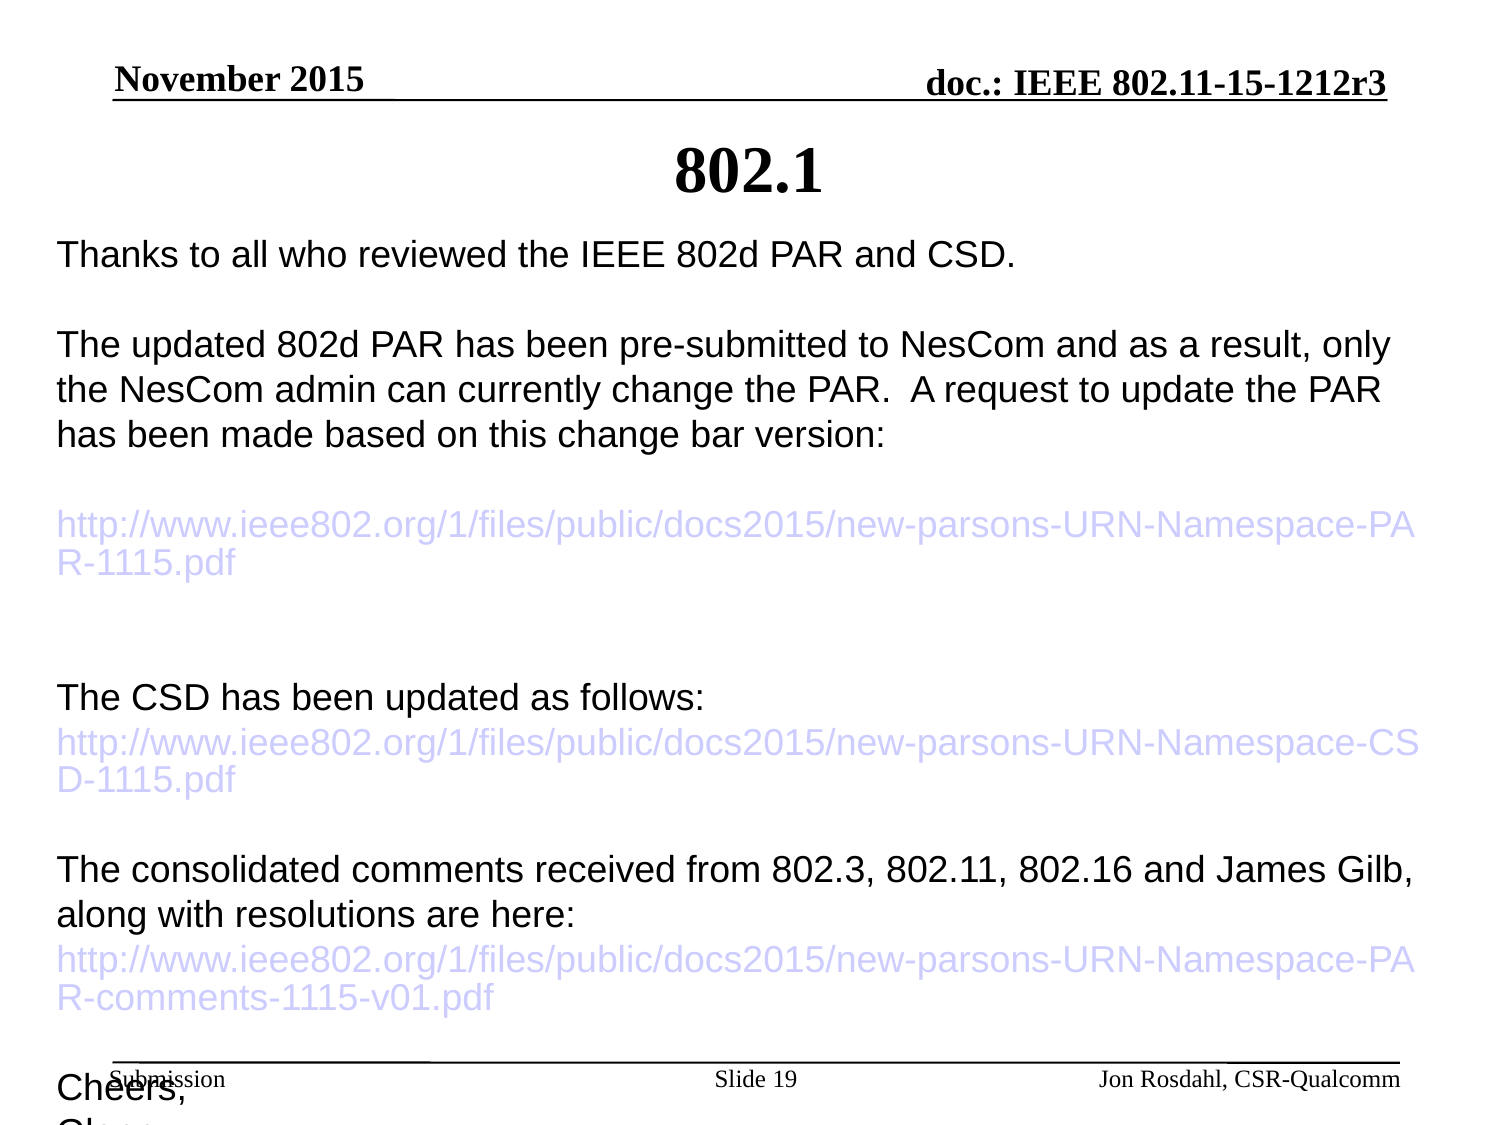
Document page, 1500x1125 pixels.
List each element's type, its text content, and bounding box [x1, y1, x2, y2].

slide_number Slide 19 [712, 1061, 800, 1123]
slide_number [114, 54, 423, 100]
footer Jon Rosdahl, CSR-Qualcomm [878, 1061, 1402, 1093]
title 802.1 [112, 112, 1388, 221]
list Thanks to all who reviewed the IEEE 802d PAR and CSD. The updated 802d PAR has been pre-submitted to NesCom and as a result, only the NesCom admin can currently change the PAR. A request to update the PAR has been made based on this change bar version: http://www.ieee802.org/1/files/public/docs2015/new-parsons-URN-Namespace-PAR-1115.pdf The CSD has been updated as follows: http://www.ieee802.org/1/files/public/docs2015/new-parsons-URN-Namespace-CSD-1115.pdf The consolidated comments received from 802.3, 802.11, 802.16 and James Gilb, along with resolutions are here: http://www.ieee802.org/1/files/public/docs2015/new-parsons-URN-Namespace-PAR-comments-1115-v01.pdf Cheers, Glenn. [41, 222, 1448, 1049]
